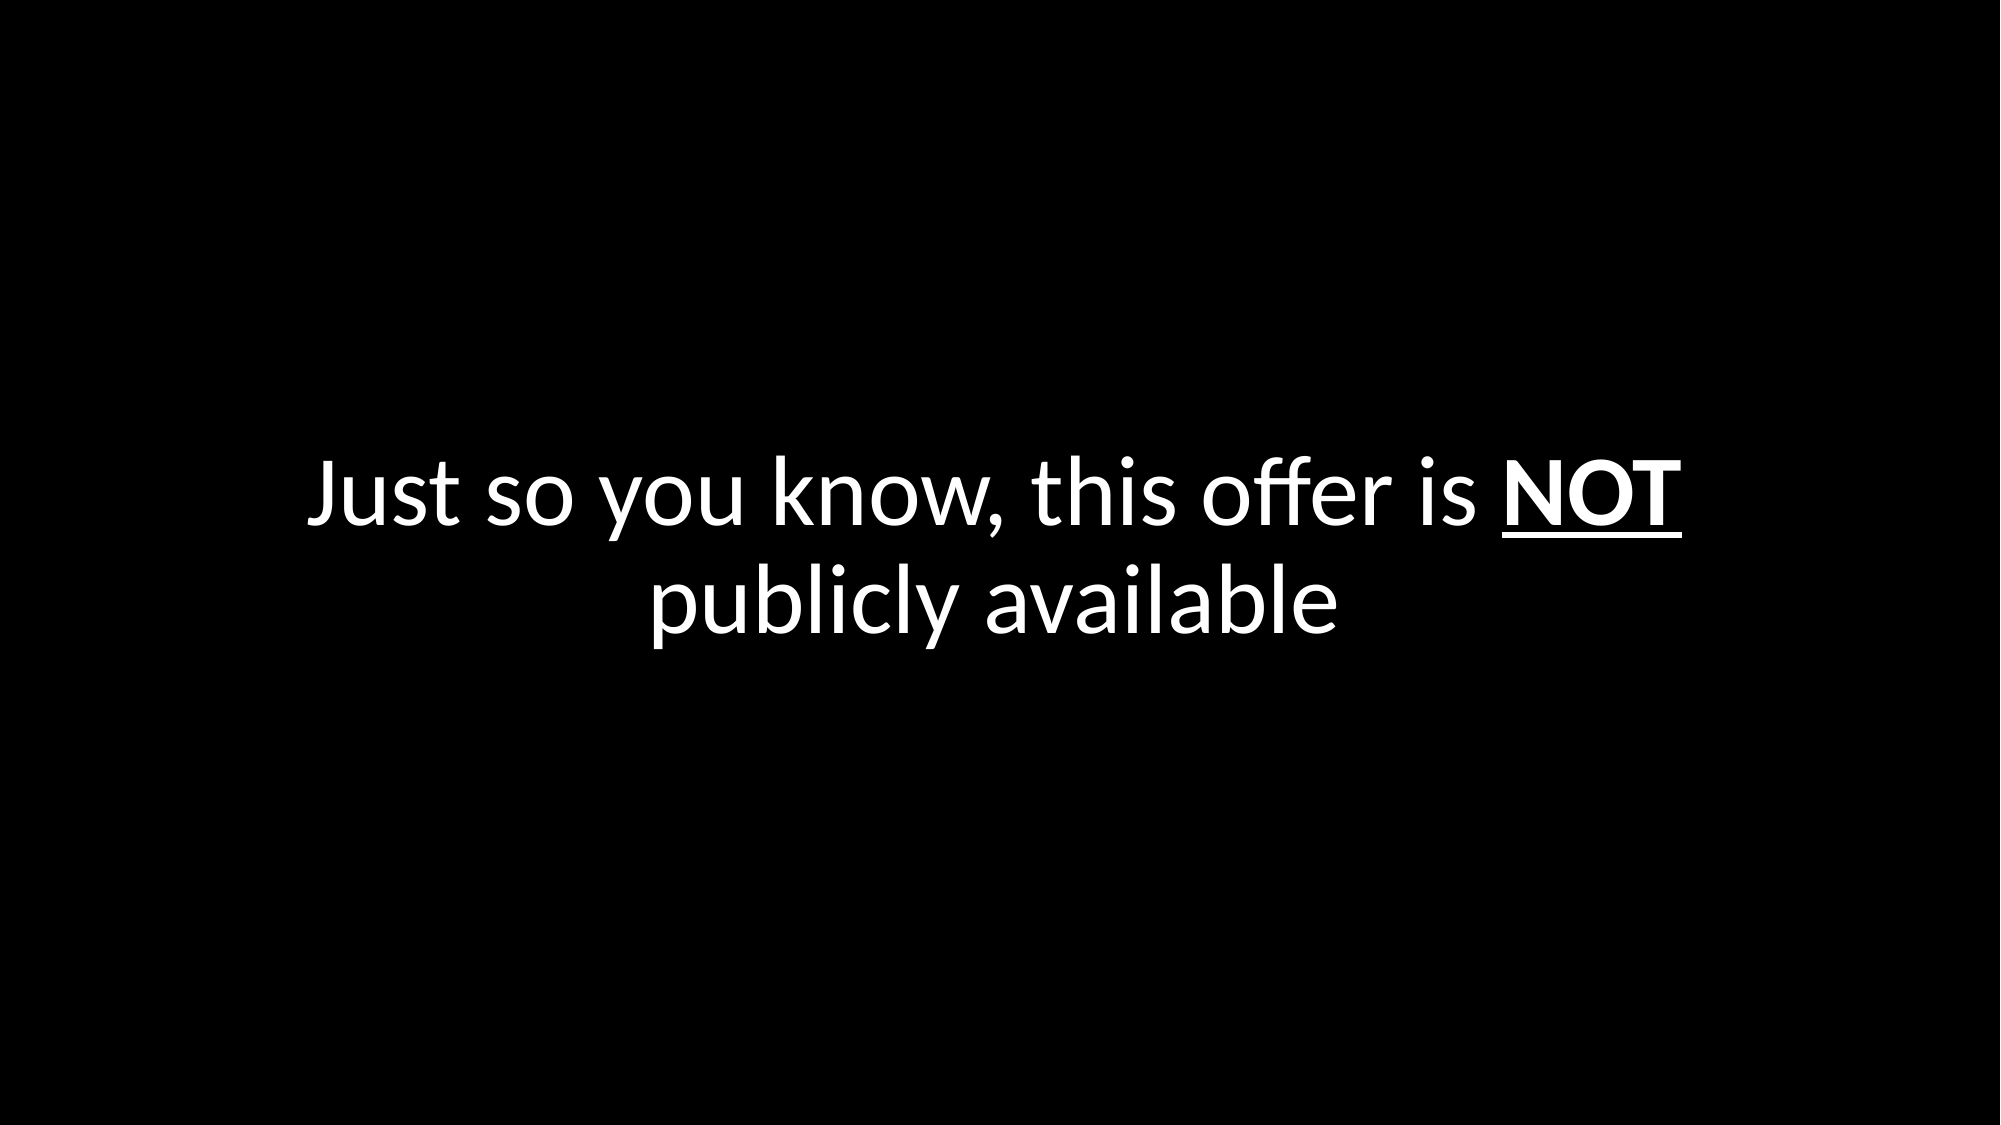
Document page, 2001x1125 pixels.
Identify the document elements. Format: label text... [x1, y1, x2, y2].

list Just so you know, this offer is NOT publicly available [131, 431, 1857, 1016]
